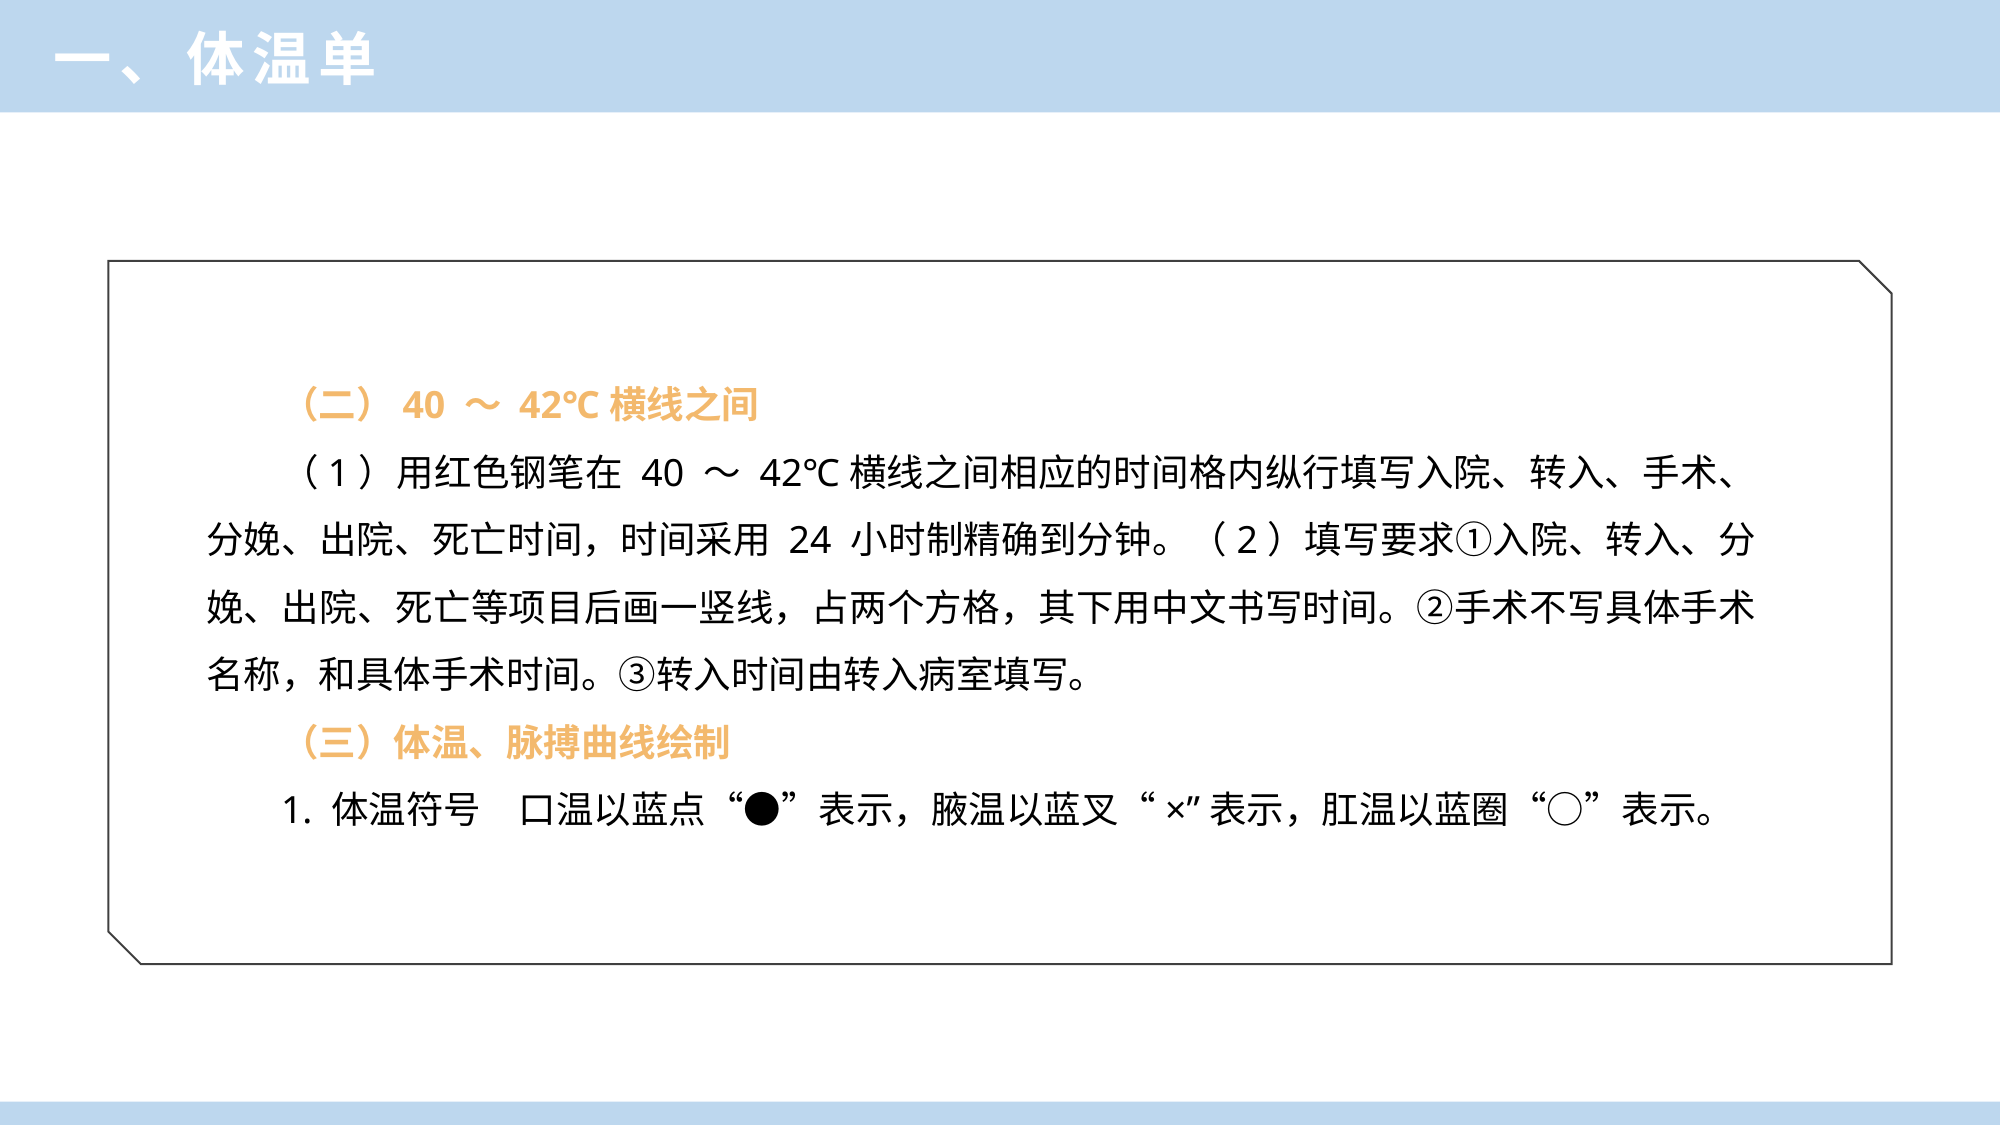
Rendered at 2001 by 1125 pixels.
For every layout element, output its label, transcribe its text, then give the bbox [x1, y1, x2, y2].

text_box 一、体温单 [41, 16, 390, 98]
text_box （二）40 ～ 42℃横线之间 （1）用红色钢笔在 40 ～ 42℃横线之间相应的时间格内纵行填写入院、转入、手术、分娩、出院、死亡时间，时间采用 24 小时制精确到分钟。（2）填写要求①入院、转入、分娩、出院、死亡等项目后画一竖线，占两个方格，其下用中文书写时间。②手术不写具体手术名称，和具体手术时间。③转入时间由转入病室填写。 （三）体温、脉搏曲线绘制 1. 体温符号 口温以蓝点“●”表示，腋温以蓝叉“×”表示，肛温以蓝圈“○”表示。 [191, 351, 1771, 839]
text_box [107, 259, 1893, 966]
